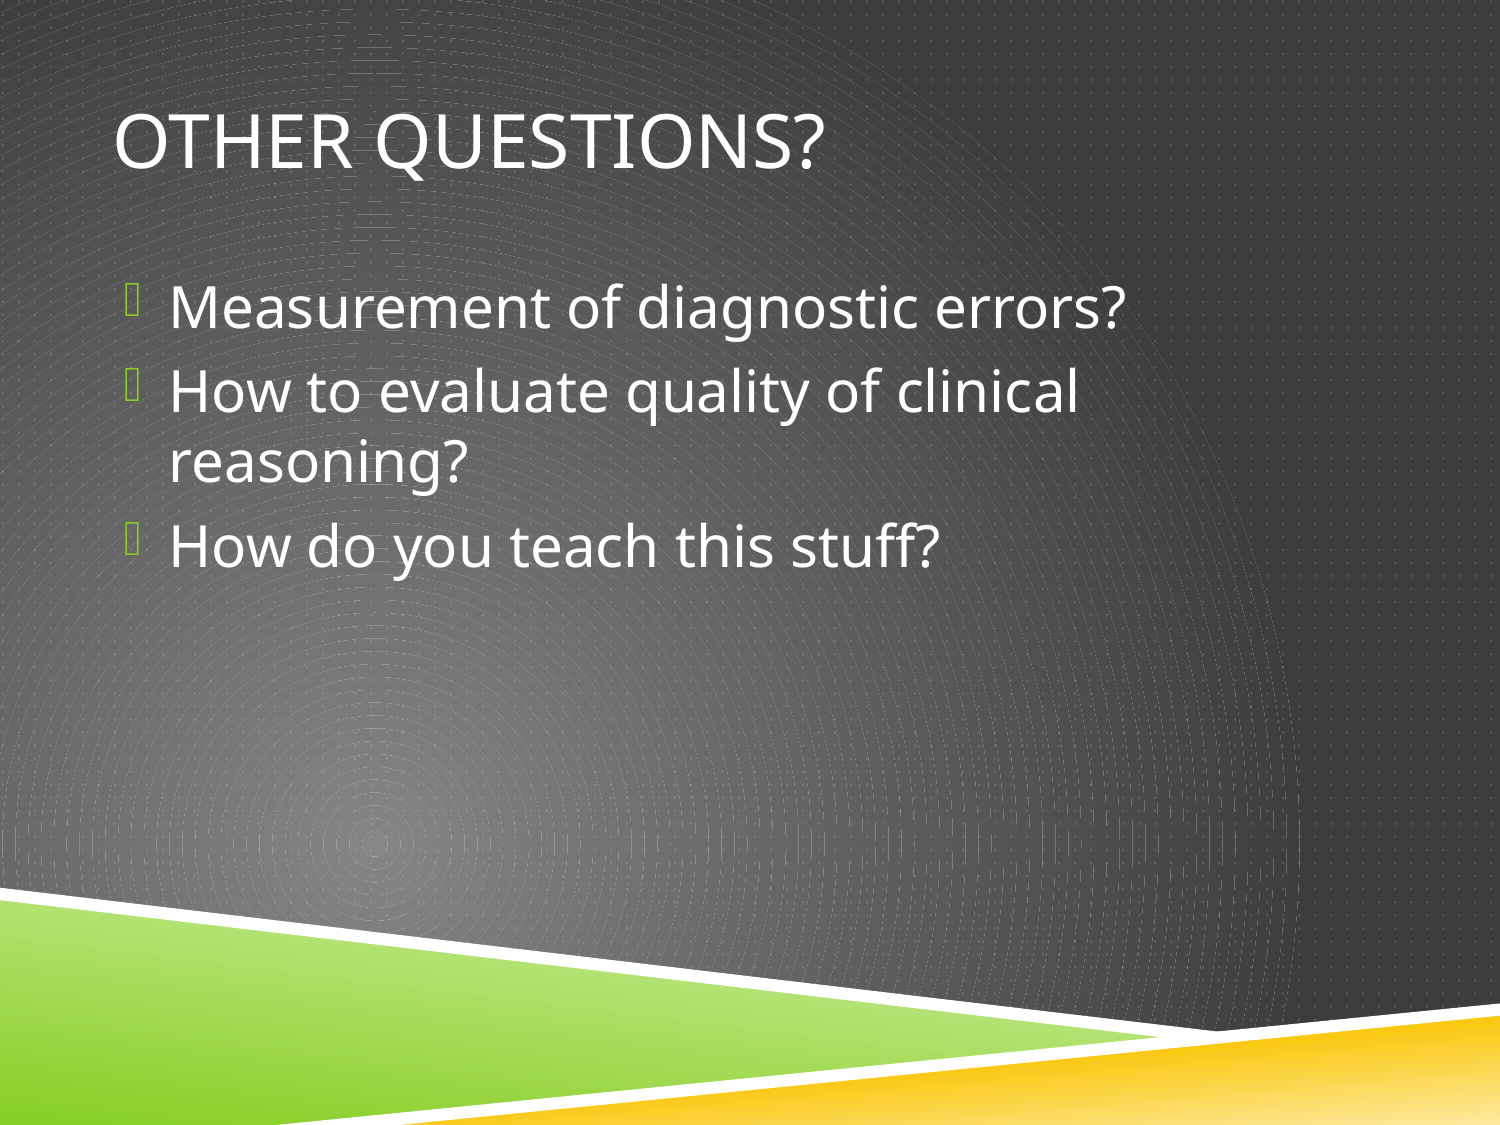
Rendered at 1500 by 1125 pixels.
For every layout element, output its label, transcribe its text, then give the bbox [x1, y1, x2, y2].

title other questions? [112, 45, 1388, 233]
list Measurement of diagnostic errors? How to evaluate quality of clinical reasoning? How do you teach this stuff? [112, 262, 1388, 876]
